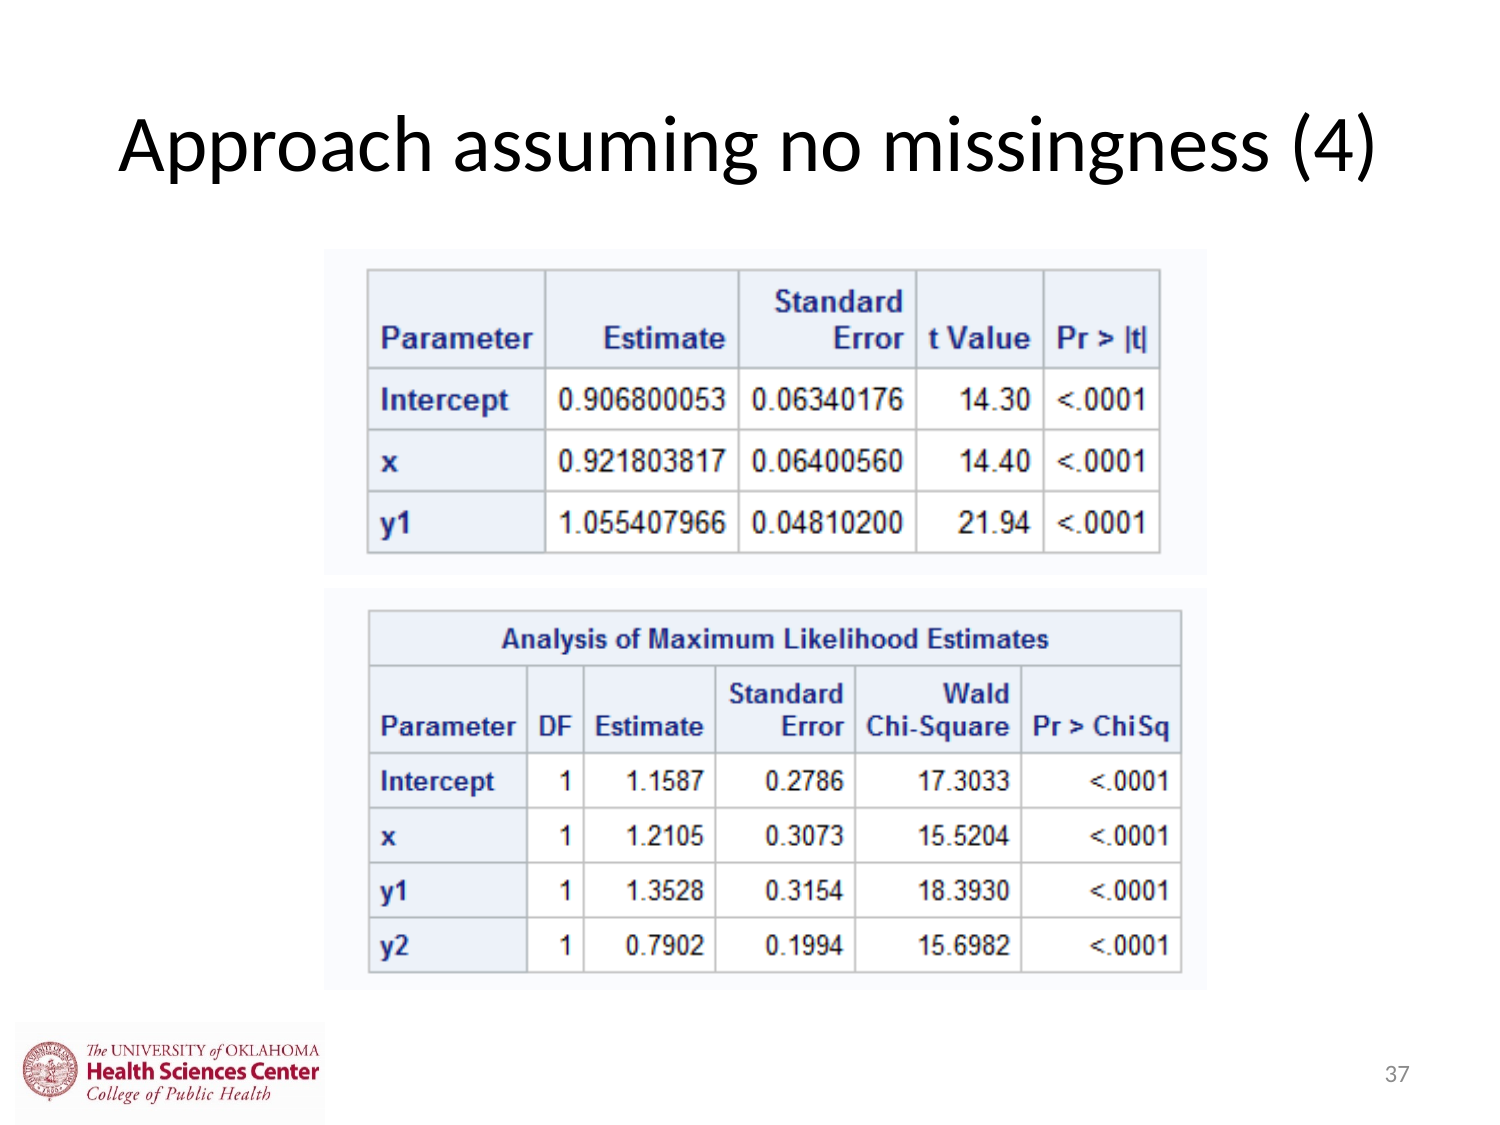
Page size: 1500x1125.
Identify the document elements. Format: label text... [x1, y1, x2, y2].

title Approach assuming no missingness (4) [75, 45, 1425, 233]
picture [15, 1022, 325, 1125]
slide_number 37 [1074, 1042, 1425, 1103]
picture [324, 588, 1207, 990]
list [324, 249, 1207, 576]
